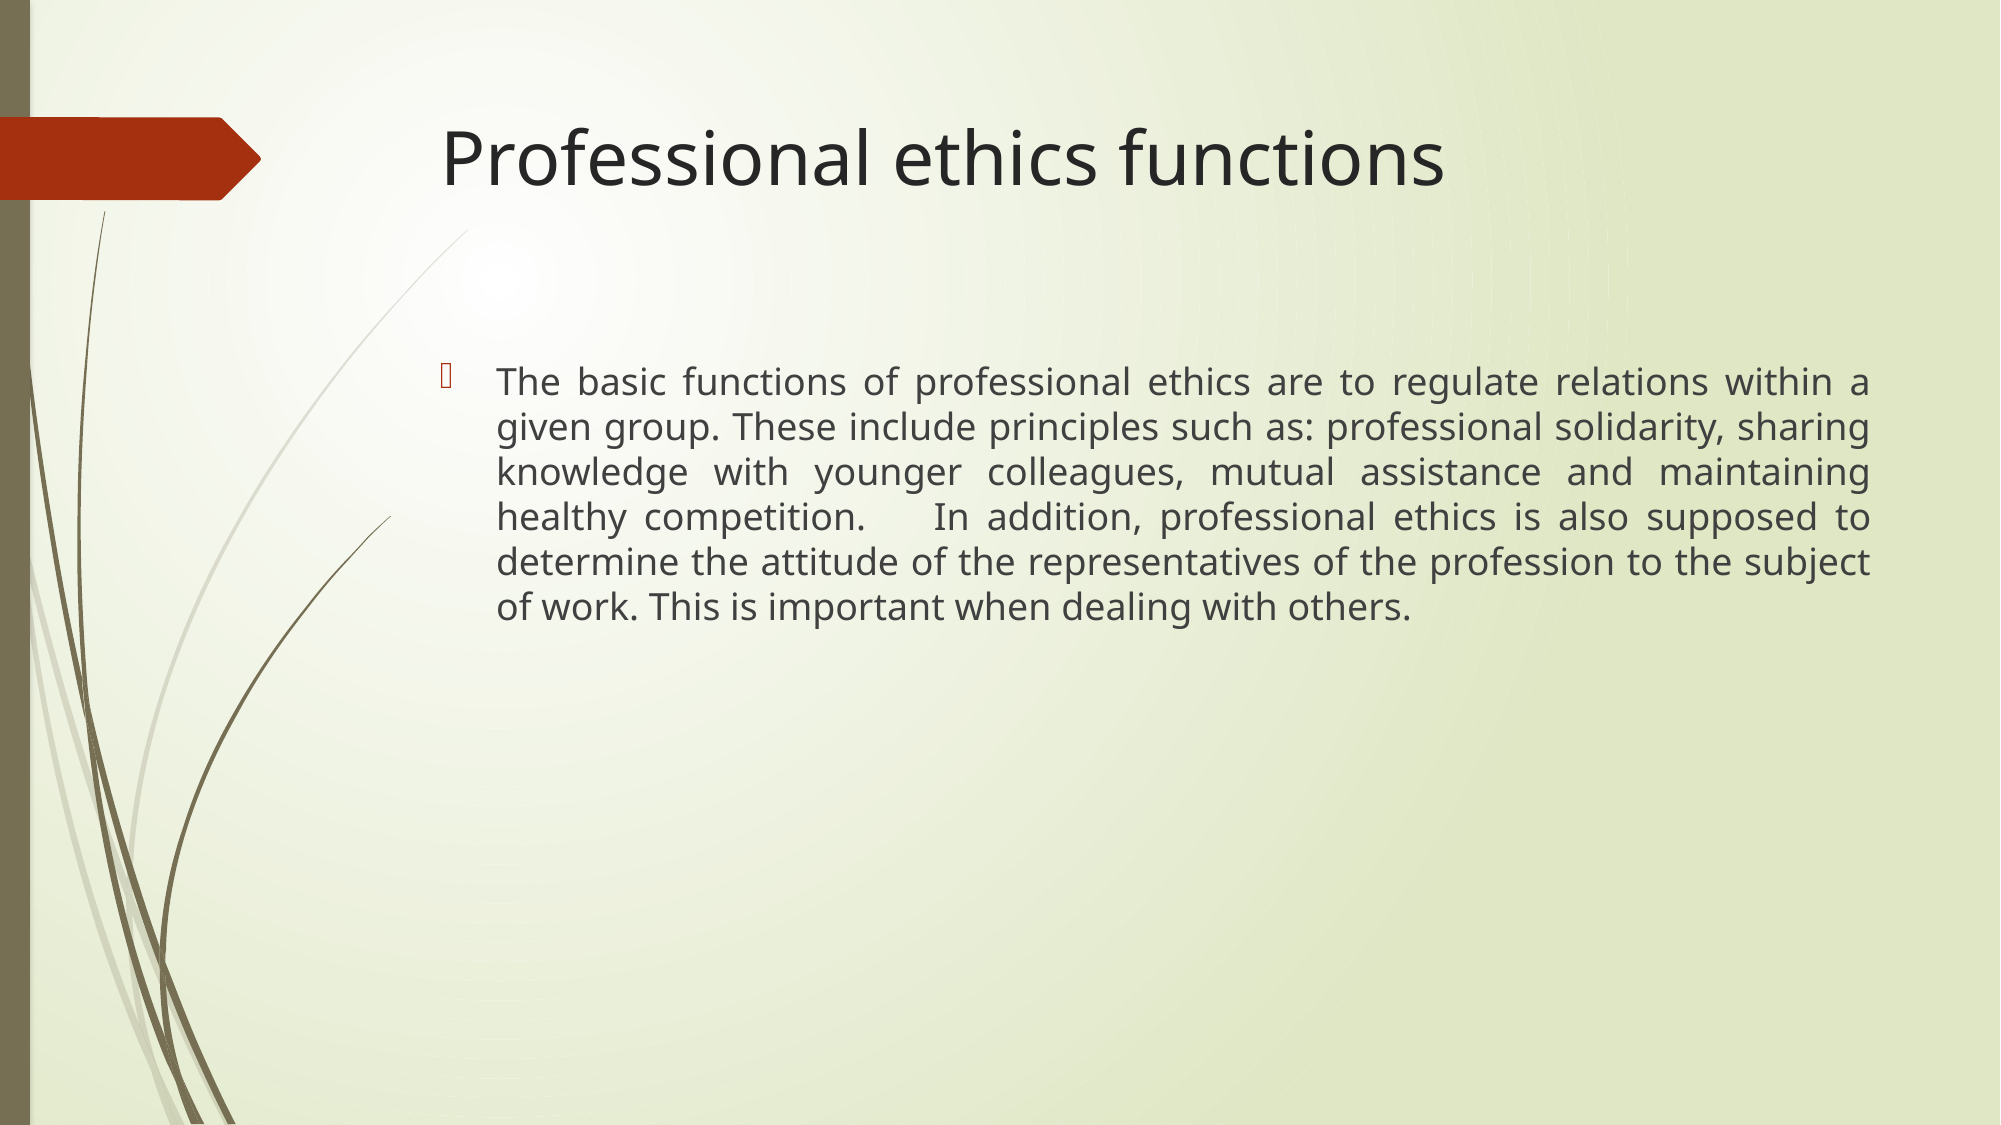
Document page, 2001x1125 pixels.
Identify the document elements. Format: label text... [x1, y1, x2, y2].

list The basic functions of professional ethics are to regulate relations within a given group. These include principles such as: professional solidarity, sharing knowledge with younger colleagues, mutual assistance and maintaining healthy competition. In addition, professional ethics is also supposed to determine the attitude of the representatives of the profession to the subject of work. This is important when dealing with others. [424, 350, 1888, 970]
title Professional ethics functions [425, 102, 1888, 313]
